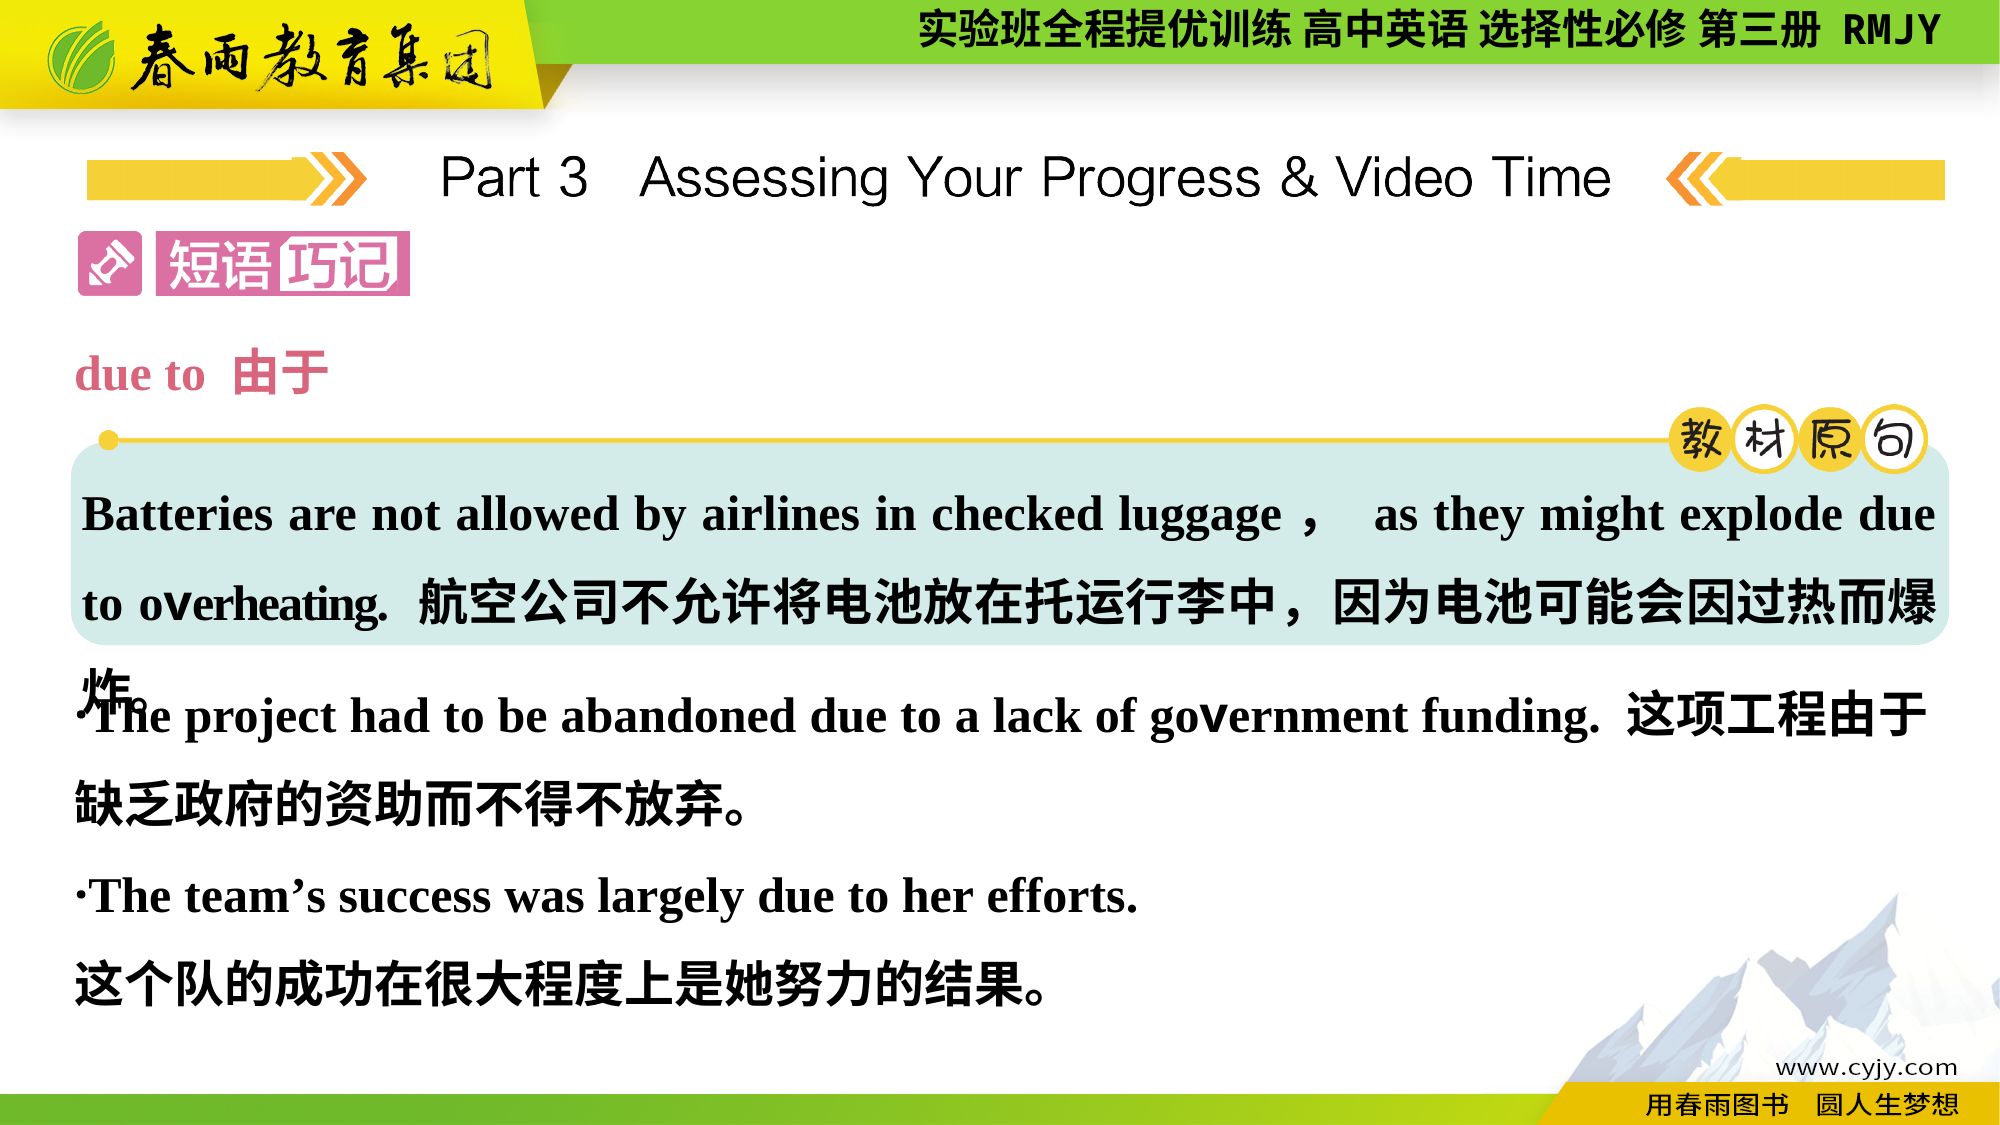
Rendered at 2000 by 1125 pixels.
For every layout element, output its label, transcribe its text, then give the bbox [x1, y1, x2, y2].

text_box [98, 404, 1929, 503]
list due to 由于 [59, 302, 1944, 398]
text_box ·The project had to be abandoned due to a lack of government funding. 这项工程由于缺乏政府的资助而不得不放弃。 ·The team’s success was largely due to her efforts. 这个队的成功在很大程度上是她努力的结果。 [59, 645, 1944, 1021]
text_box Batteries are not allowed by airlines in checked luggage， as they might explode due to overheating. 航空公司不允许将电池放在托运行李中，因为电池可能会因过热而爆炸。 [66, 443, 1951, 729]
picture [0, 0, 2000, 1125]
